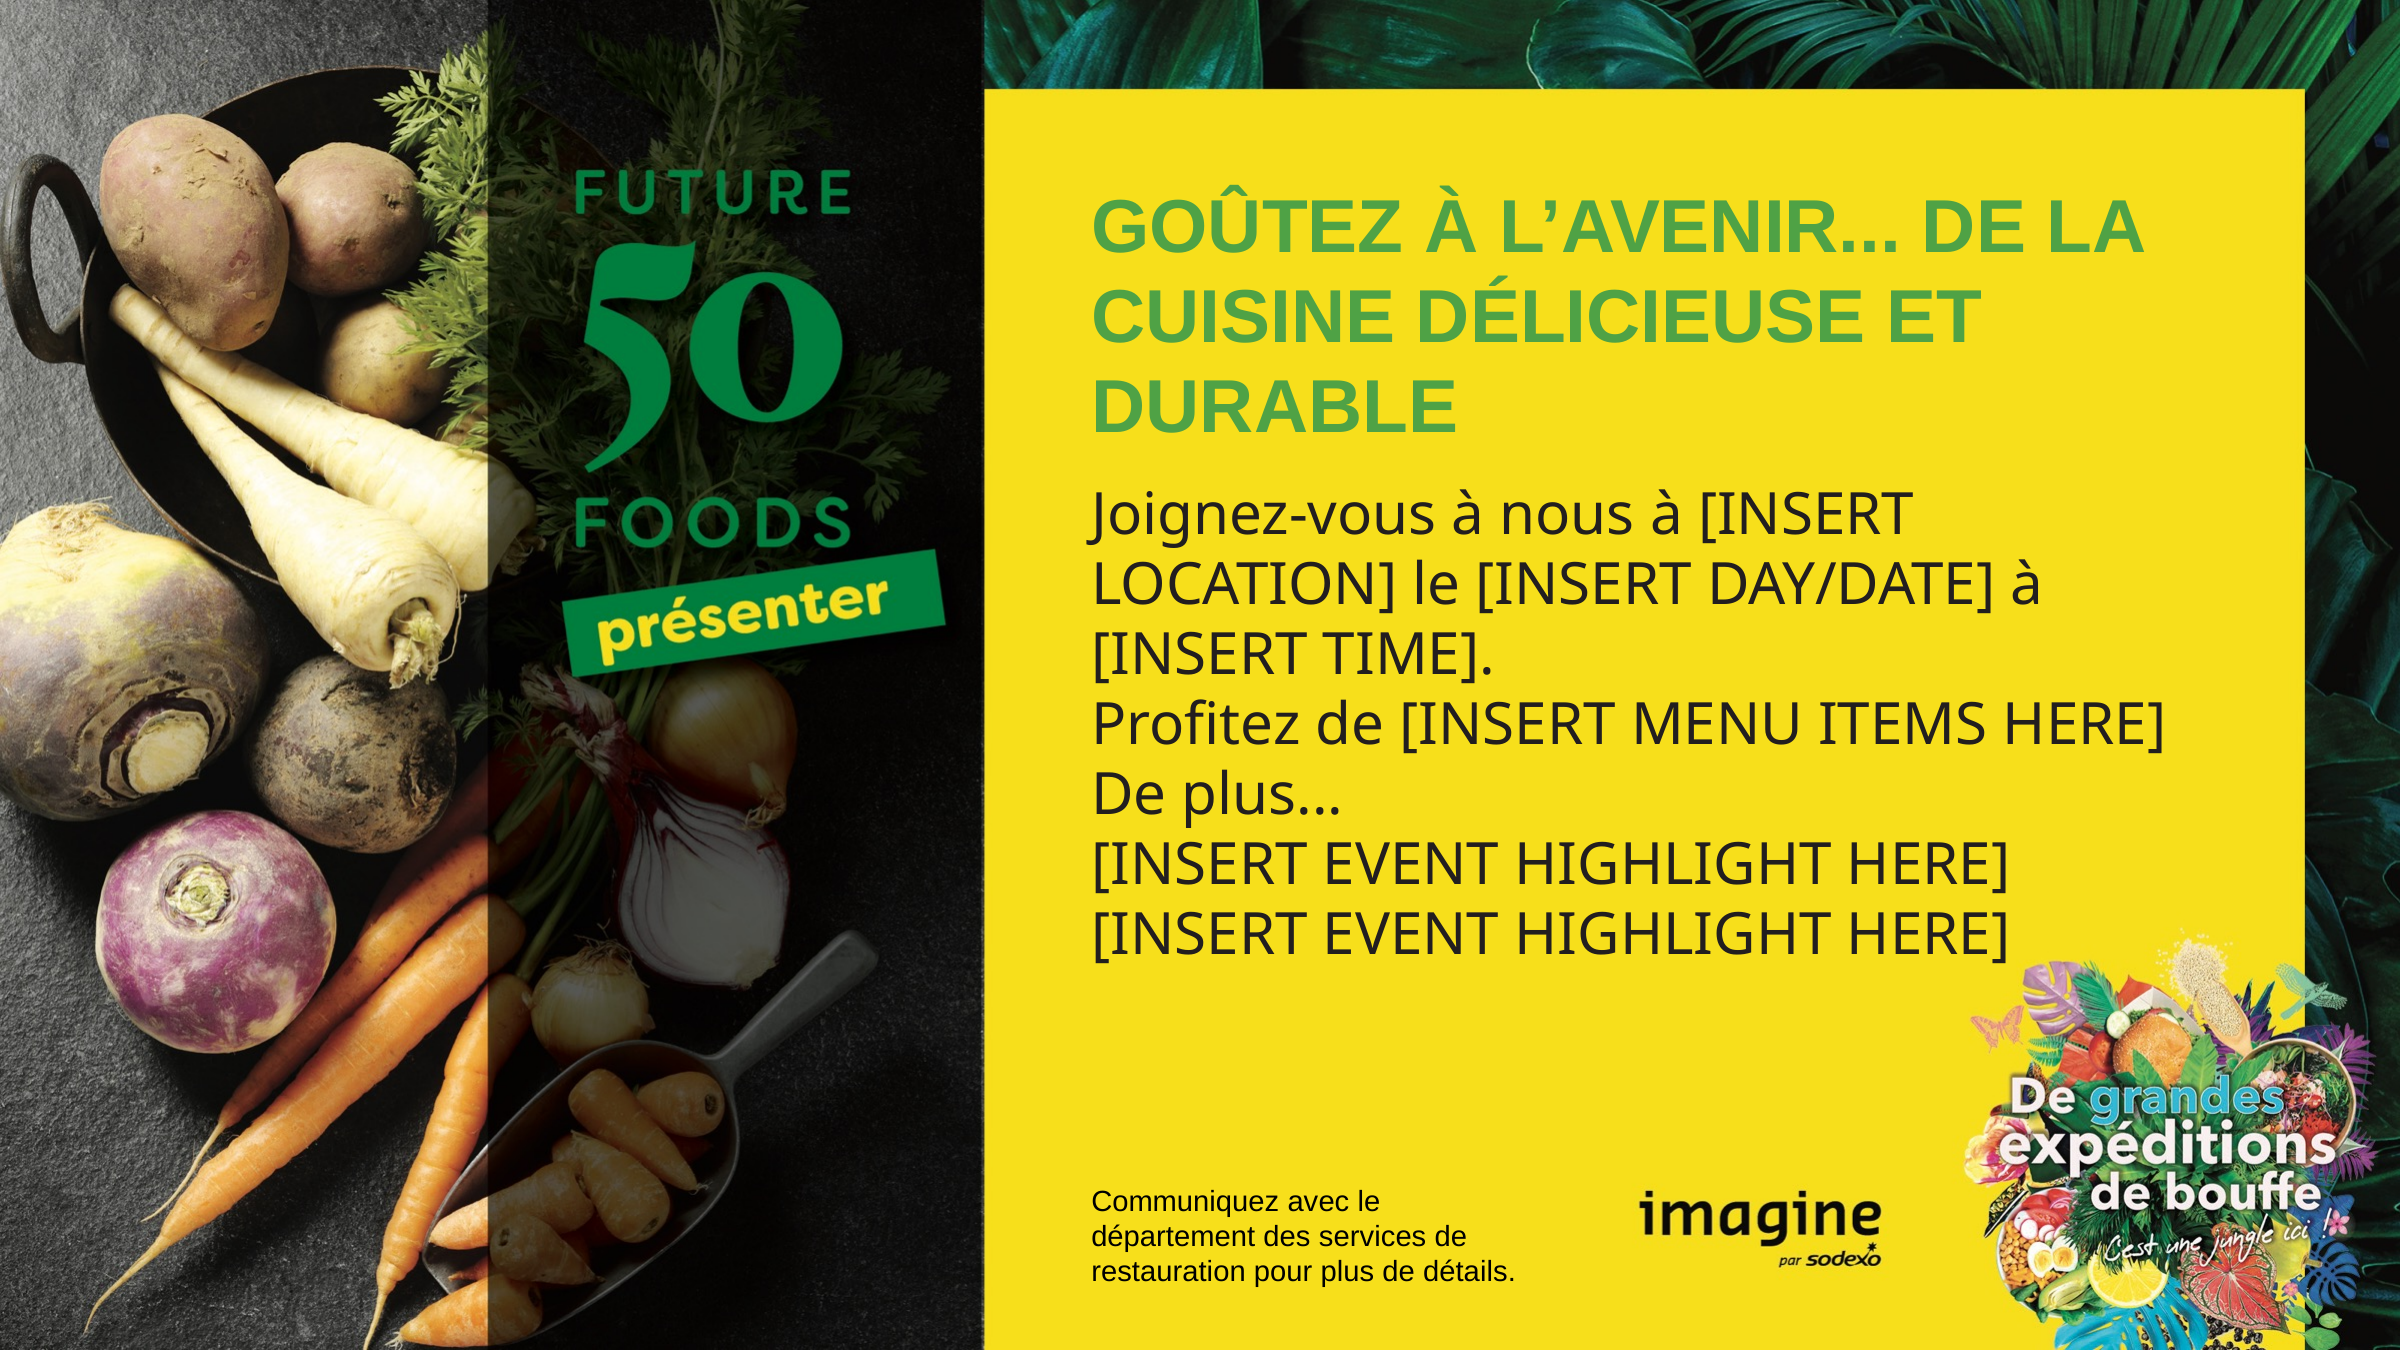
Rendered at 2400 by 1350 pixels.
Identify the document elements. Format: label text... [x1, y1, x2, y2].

text_box Communiquez avec le département des services de restauration pour plus de détails. [1076, 1174, 1555, 1295]
text_box GOÛTEZ À L’AVENIR... DE LA CUISINE DÉLICIEUSE ET DURABLE [1076, 169, 2204, 468]
picture [0, 0, 2400, 1350]
text_box Joignez-vous à nous à [INSERT LOCATION] le [INSERT DAY/DATE] à [INSERT TIME]. Profitez de [INSERT MENU ITEMS HERE] De plus... [INSERT EVENT HIGHLIGHT HERE] [INSERT EVENT HIGHLIGHT HERE] [1076, 468, 2204, 1009]
